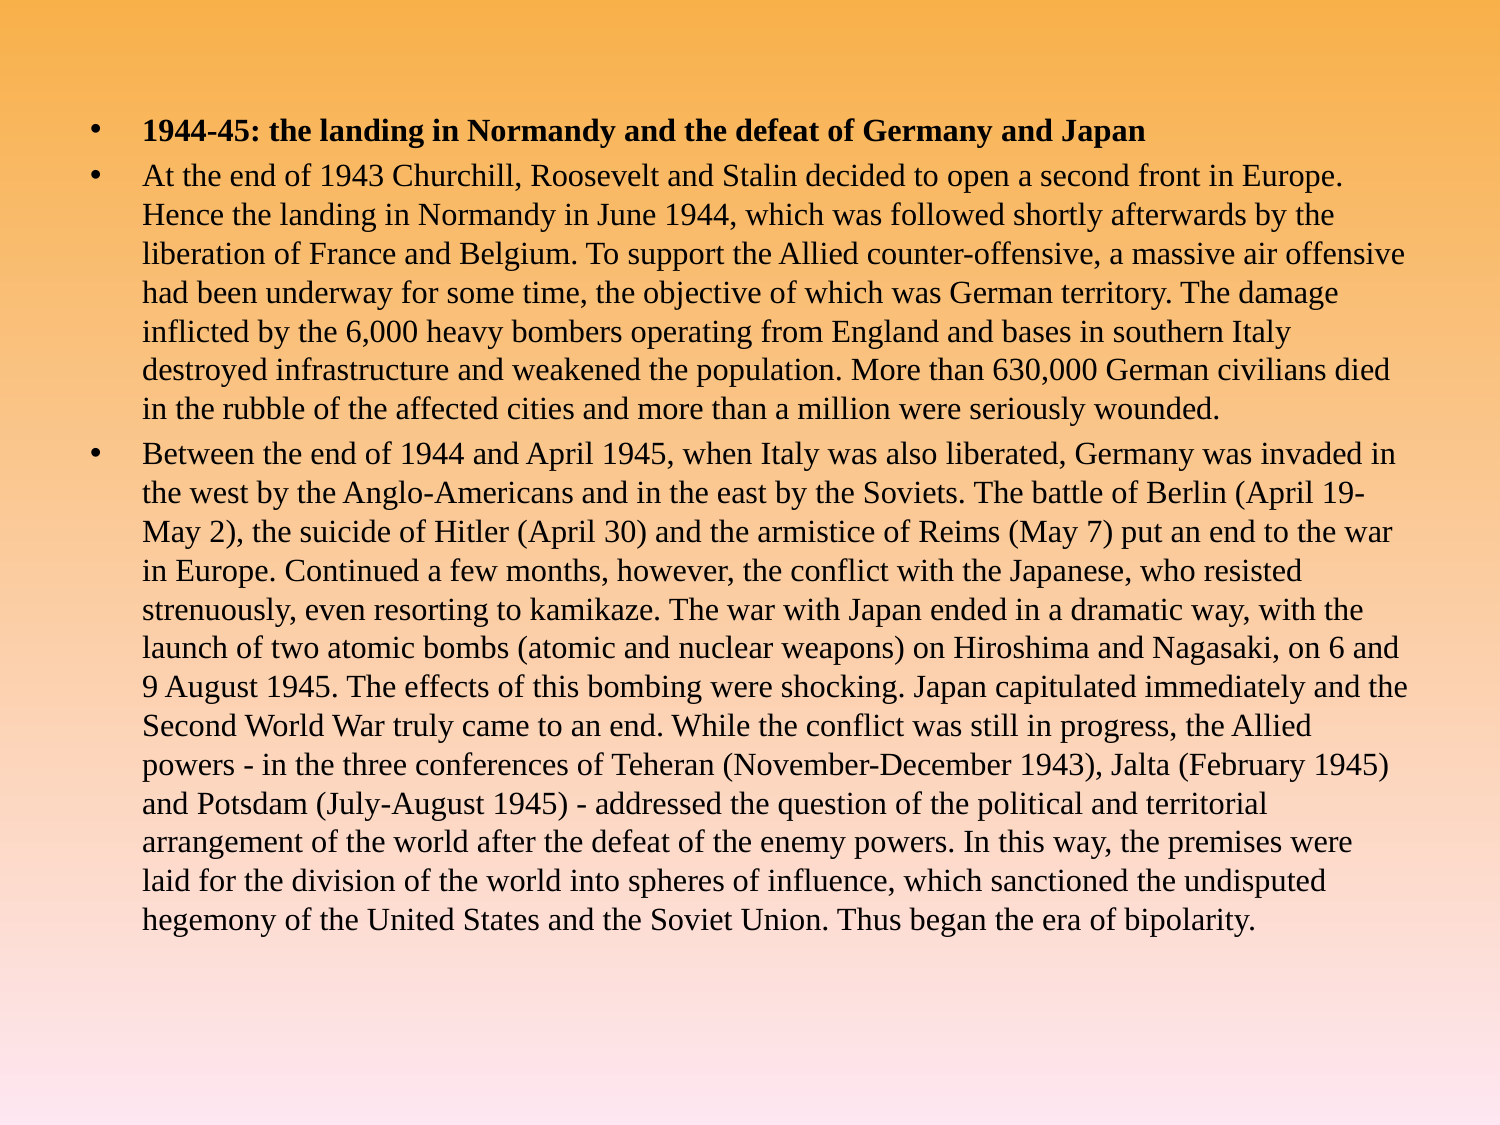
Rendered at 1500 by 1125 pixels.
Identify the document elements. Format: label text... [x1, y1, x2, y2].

list 1944-45: the landing in Normandy and the defeat of Germany and Japan At the end of 1943 Churchill, Roosevelt and Stalin decided to open a second front in Europe. Hence the landing in Normandy in June 1944, which was followed shortly afterwards by the liberation of France and Belgium. To support the Allied counter-offensive, a massive air offensive had been underway for some time, the objective of which was German territory. The damage inflicted by the 6,000 heavy bombers operating from England and bases in southern Italy destroyed infrastructure and weakened the population. More than 630,000 German civilians died in the rubble of the affected cities and more than a million were seriously wounded. Between the end of 1944 and April 1945, when Italy was also liberated, Germany was invaded in the west by the Anglo-Americans and in the east by the Soviets. The battle of Berlin (April 19-May 2), the suicide of Hitler (April 30) and the armistice of Reims (May 7) put an end to the war in Europe. Continued a few months, however, the conflict with the Japanese, who resisted strenuously, even resorting to kamikaze. The war with Japan ended in a dramatic way, with the launch of two atomic bombs (atomic and nuclear weapons) on Hiroshima and Nagasaki, on 6 and 9 August 1945. The effects of this bombing were shocking. Japan capitulated immediately and the Second World War truly came to an end. While the conflict was still in progress, the Allied powers - in the three conferences of Teheran (November-December 1943), Jalta (February 1945) and Potsdam (July-August 1945) - addressed the question of the political and territorial arrangement of the world after the defeat of the enemy powers. In this way, the premises were laid for the division of the world into spheres of influence, which sanctioned the undisputed hegemony of the United States and the Soviet Union. Thus began the era of bipolarity. [75, 101, 1425, 1005]
